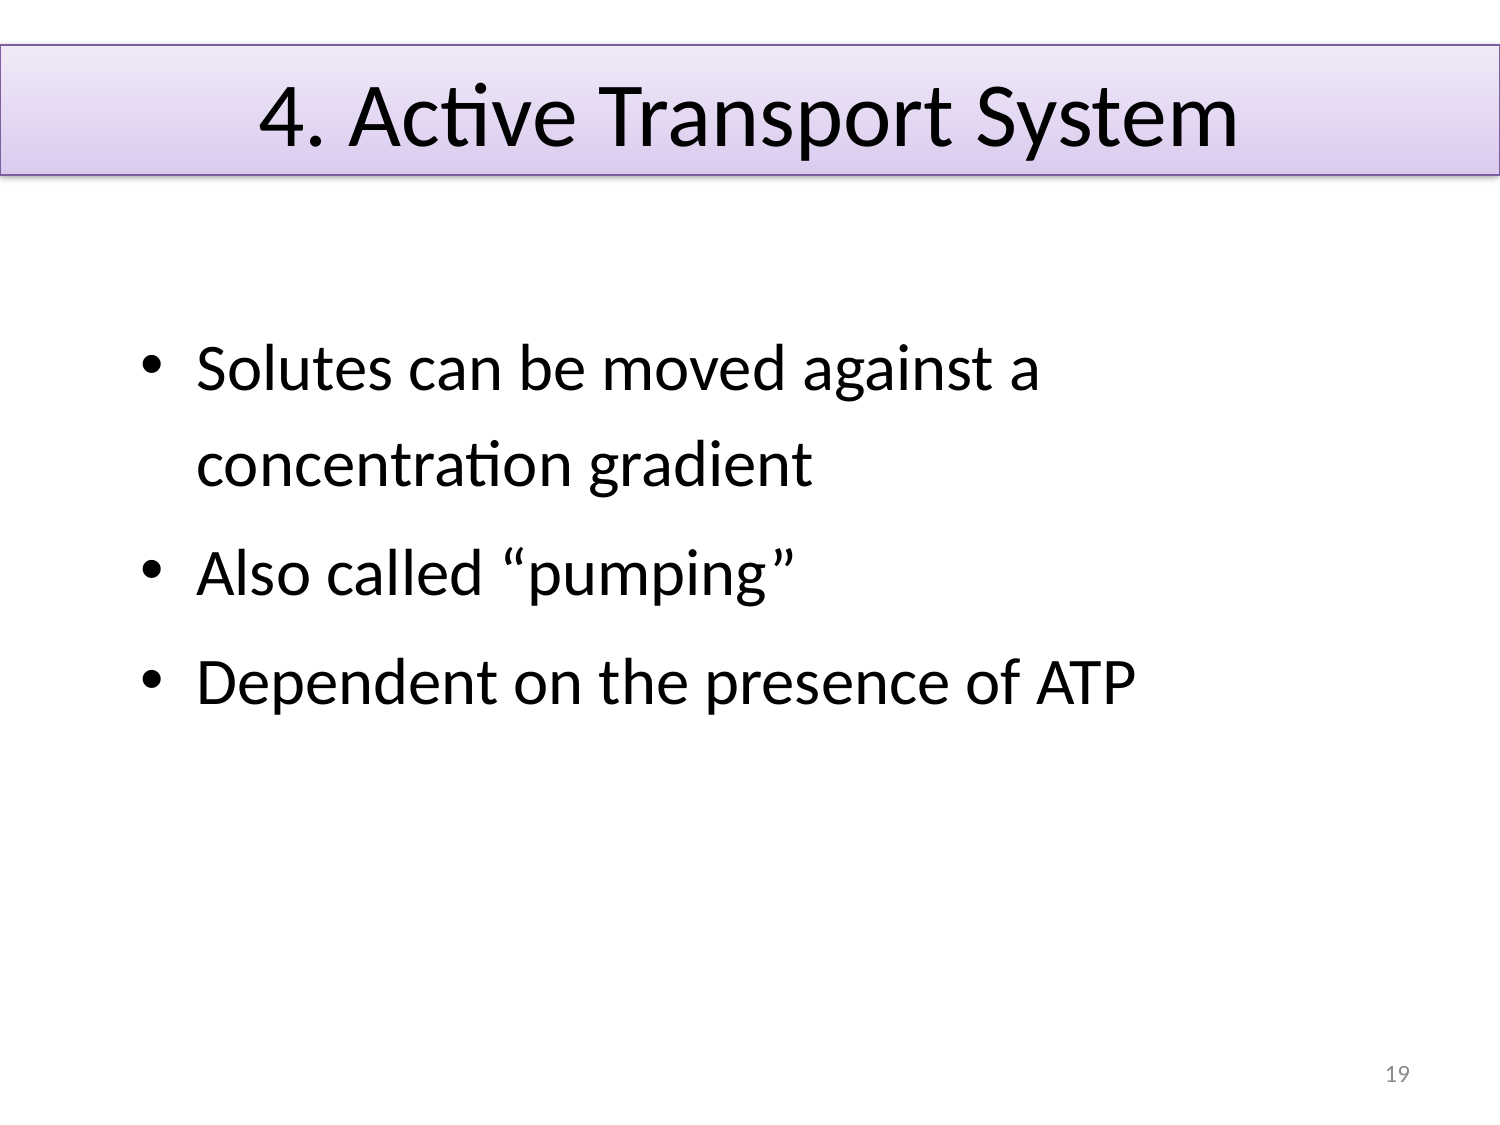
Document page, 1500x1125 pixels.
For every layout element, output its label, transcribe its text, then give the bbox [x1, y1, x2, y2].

title 4. Active Transport System [0, 44, 1500, 176]
list Solutes can be moved against a concentration gradient Also called “pumping” Dependent on the presence of ATP [125, 299, 1400, 1038]
slide_number 19 [1074, 1042, 1425, 1103]
